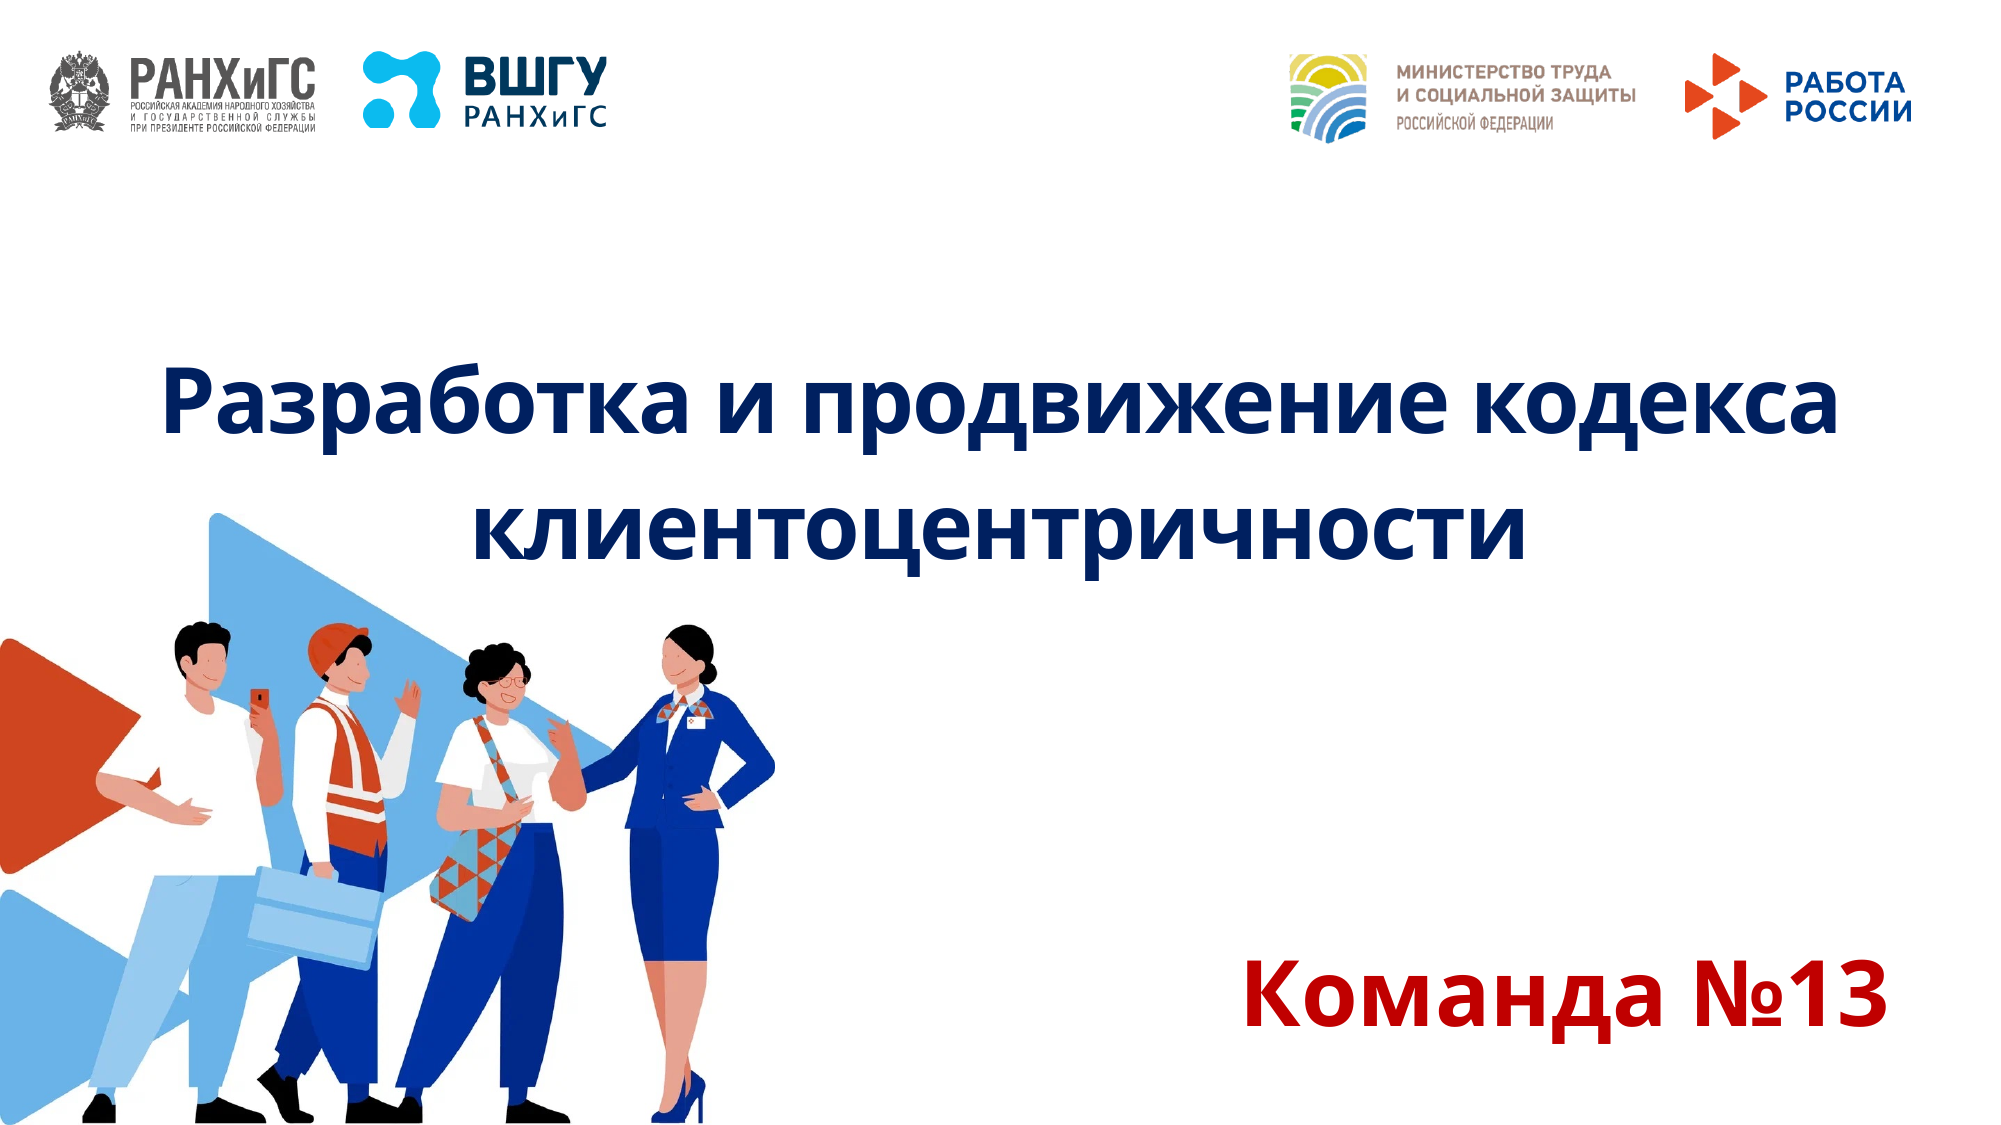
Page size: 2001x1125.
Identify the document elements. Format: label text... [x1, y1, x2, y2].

picture [0, 513, 775, 1125]
text_box Разработка и продвижение кодекса клиентоцентричности [76, 319, 1924, 585]
picture [363, 50, 607, 128]
picture [48, 50, 315, 133]
text_box Команда №13 [1224, 927, 1919, 1052]
picture [363, 73, 417, 128]
picture [1685, 53, 1911, 142]
picture [1287, 50, 1637, 145]
